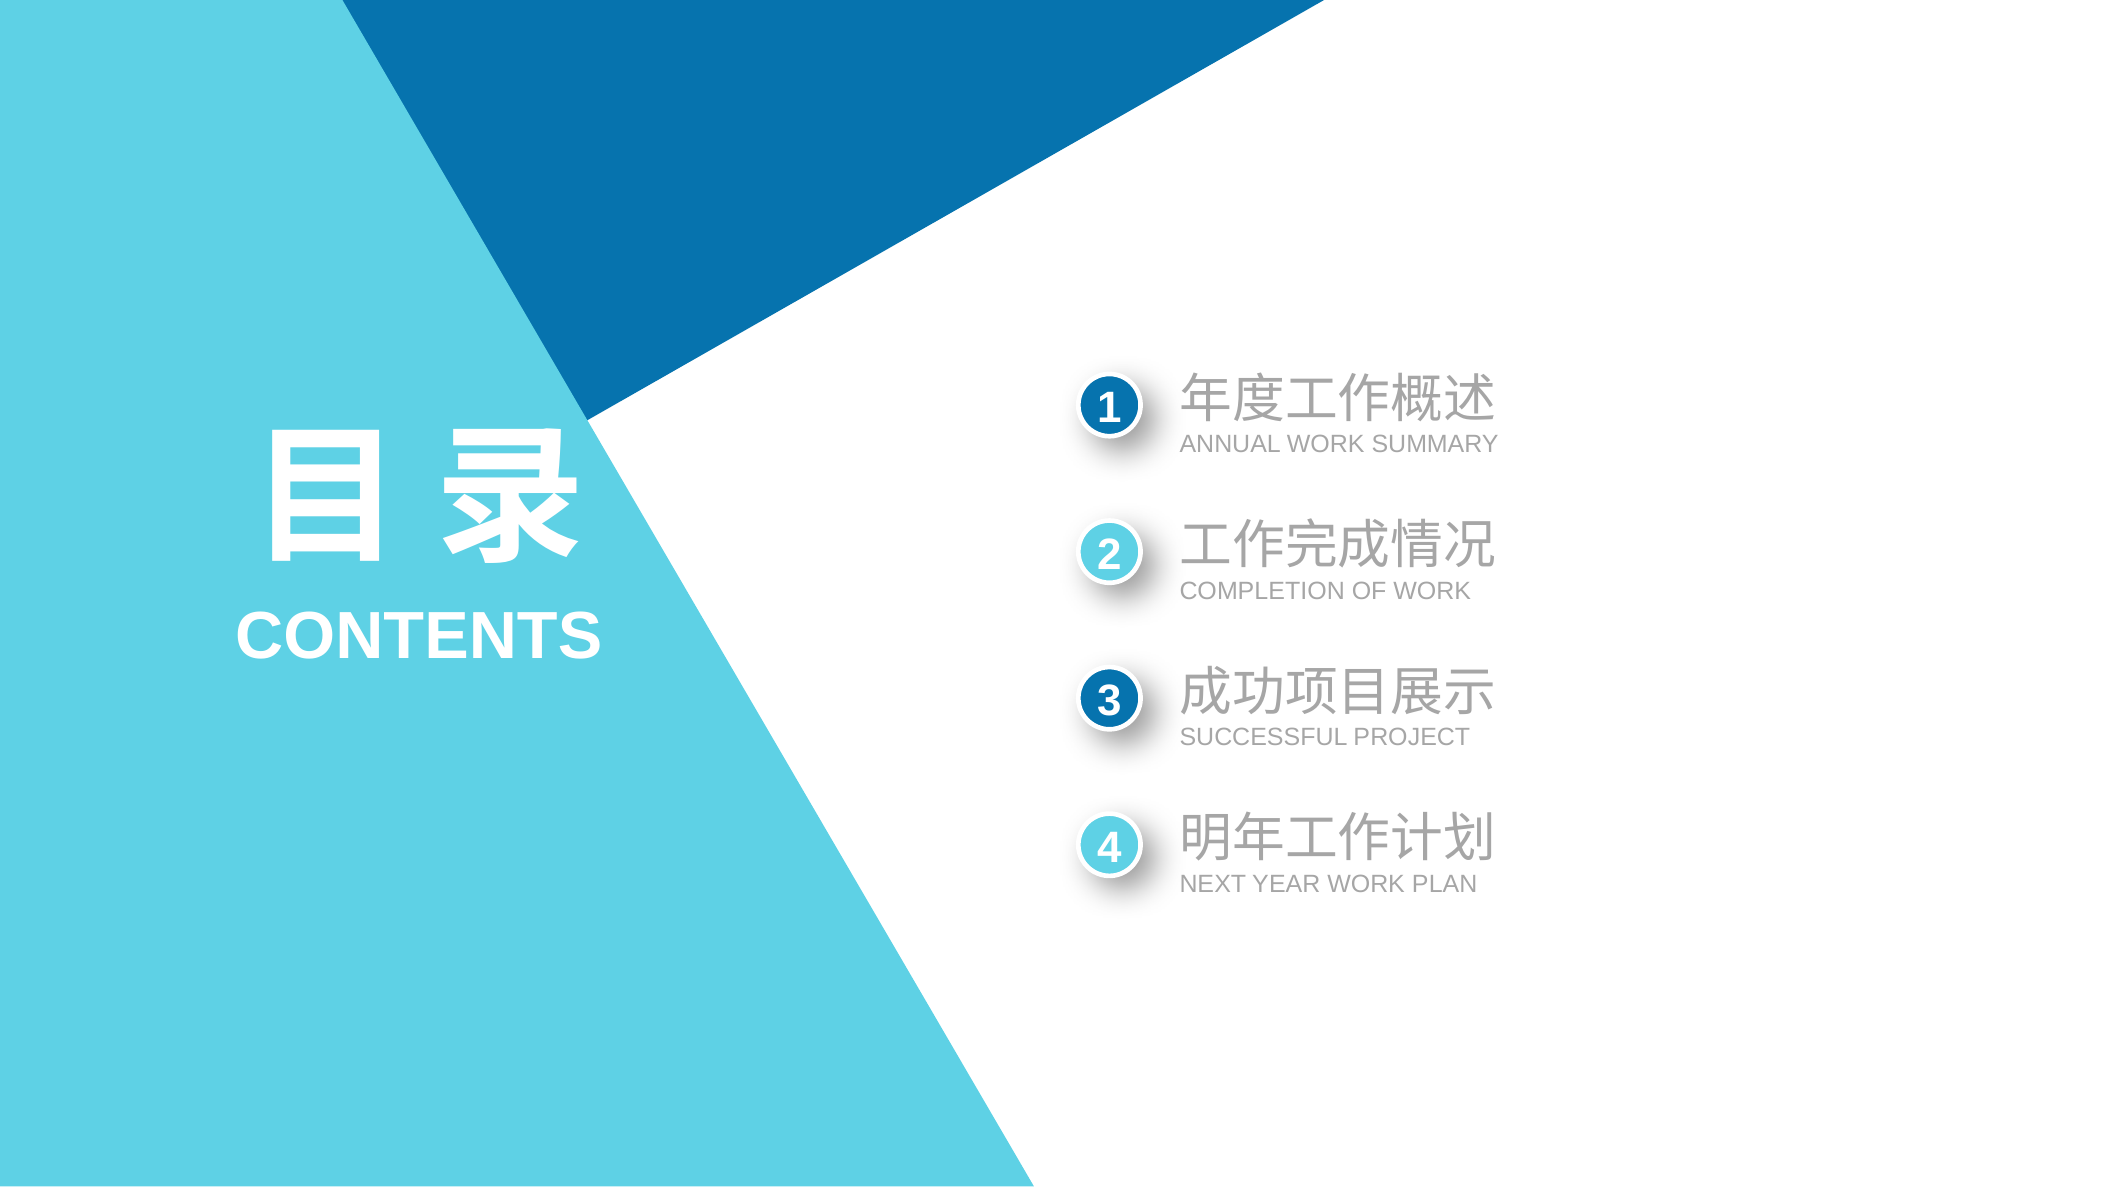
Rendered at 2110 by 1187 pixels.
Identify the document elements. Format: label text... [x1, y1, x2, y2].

text_box 3 [1077, 665, 1142, 731]
text_box [343, 0, 1325, 399]
text_box 2 [1077, 519, 1142, 584]
text_box 1 [1077, 372, 1142, 438]
text_box CONTENTS [227, 592, 610, 673]
text_box [0, 0, 1034, 1187]
text_box 目 录 [203, 399, 635, 580]
text_box 4 [1077, 812, 1142, 877]
